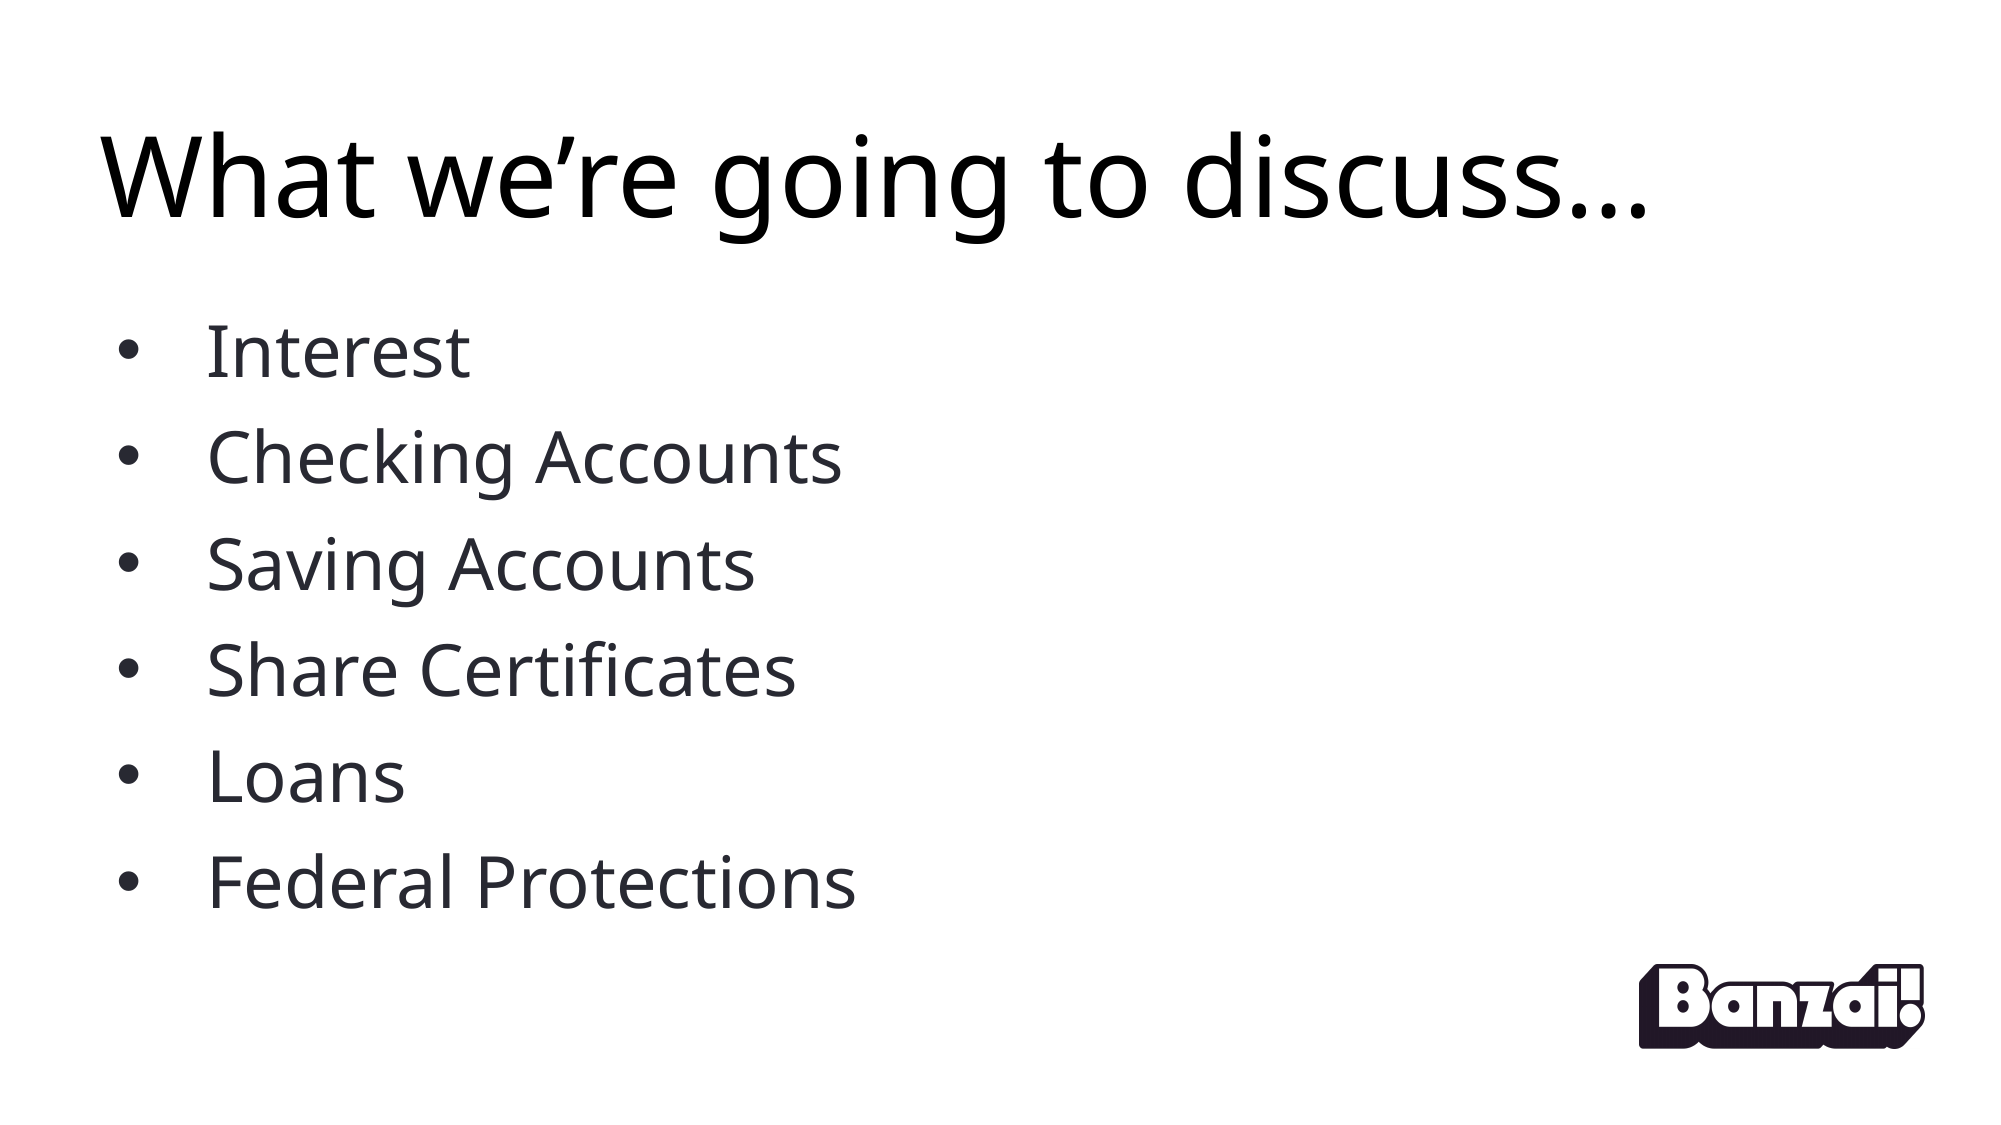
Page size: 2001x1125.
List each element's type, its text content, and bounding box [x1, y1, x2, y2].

title What we’re going to discuss… [91, 16, 1892, 250]
subtitle Interest Checking Accounts Saving Accounts Share Certificates Loans Federal Protections [108, 297, 1875, 1019]
picture [1639, 964, 1925, 1050]
